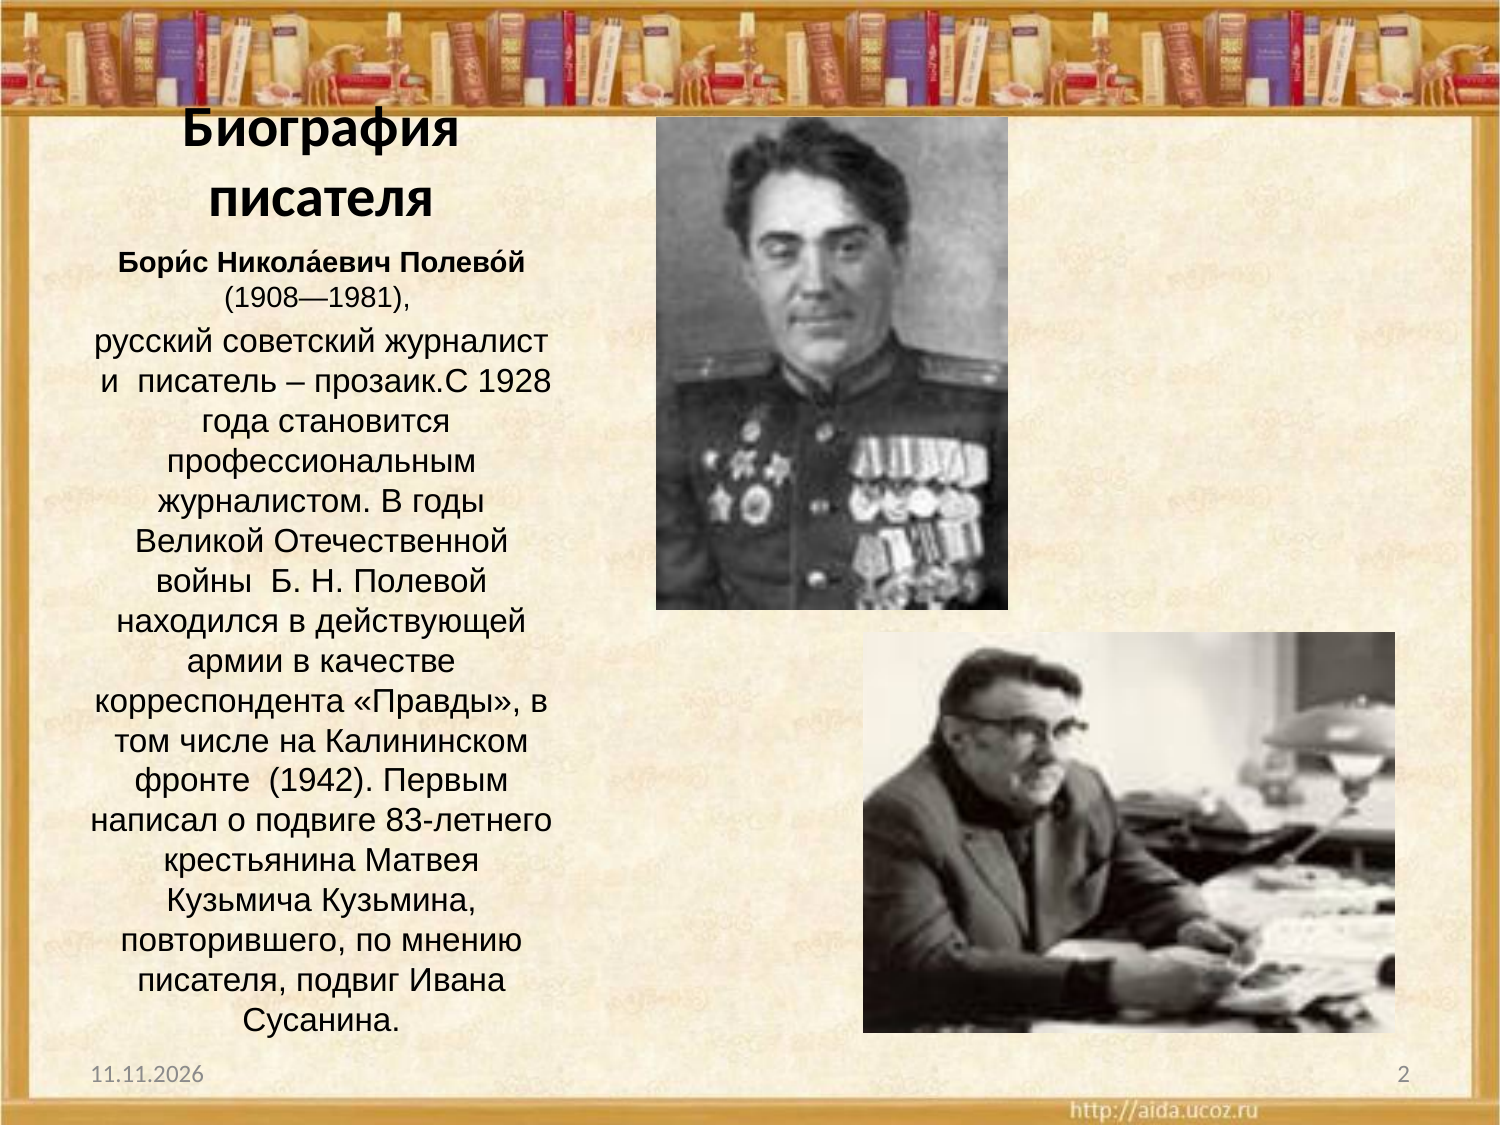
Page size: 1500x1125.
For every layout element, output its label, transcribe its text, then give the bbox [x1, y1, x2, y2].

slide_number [75, 1042, 425, 1103]
picture [0, 0, 1500, 1125]
list Бори́с Никола́евич Полево́й (1908—1981), русский советский журналист и писатель – прозаик.С 1928 года становится профессиональным журналистом. В годы Великой Отечественной войны Б. Н. Полевой находился в действующей армии в качестве корреспондента «Правды», в том числе на Калининском фронте (1942). Первым написал о подвиге 83-летнего крестьянина Матвея Кузьмича Кузьмина, повторившего, по мнению писателя, подвиг Ивана Сусанина. [74, 235, 569, 1006]
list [655, 116, 1008, 610]
slide_number 2 [1074, 1042, 1425, 1103]
title Биография писателя [74, 44, 569, 235]
